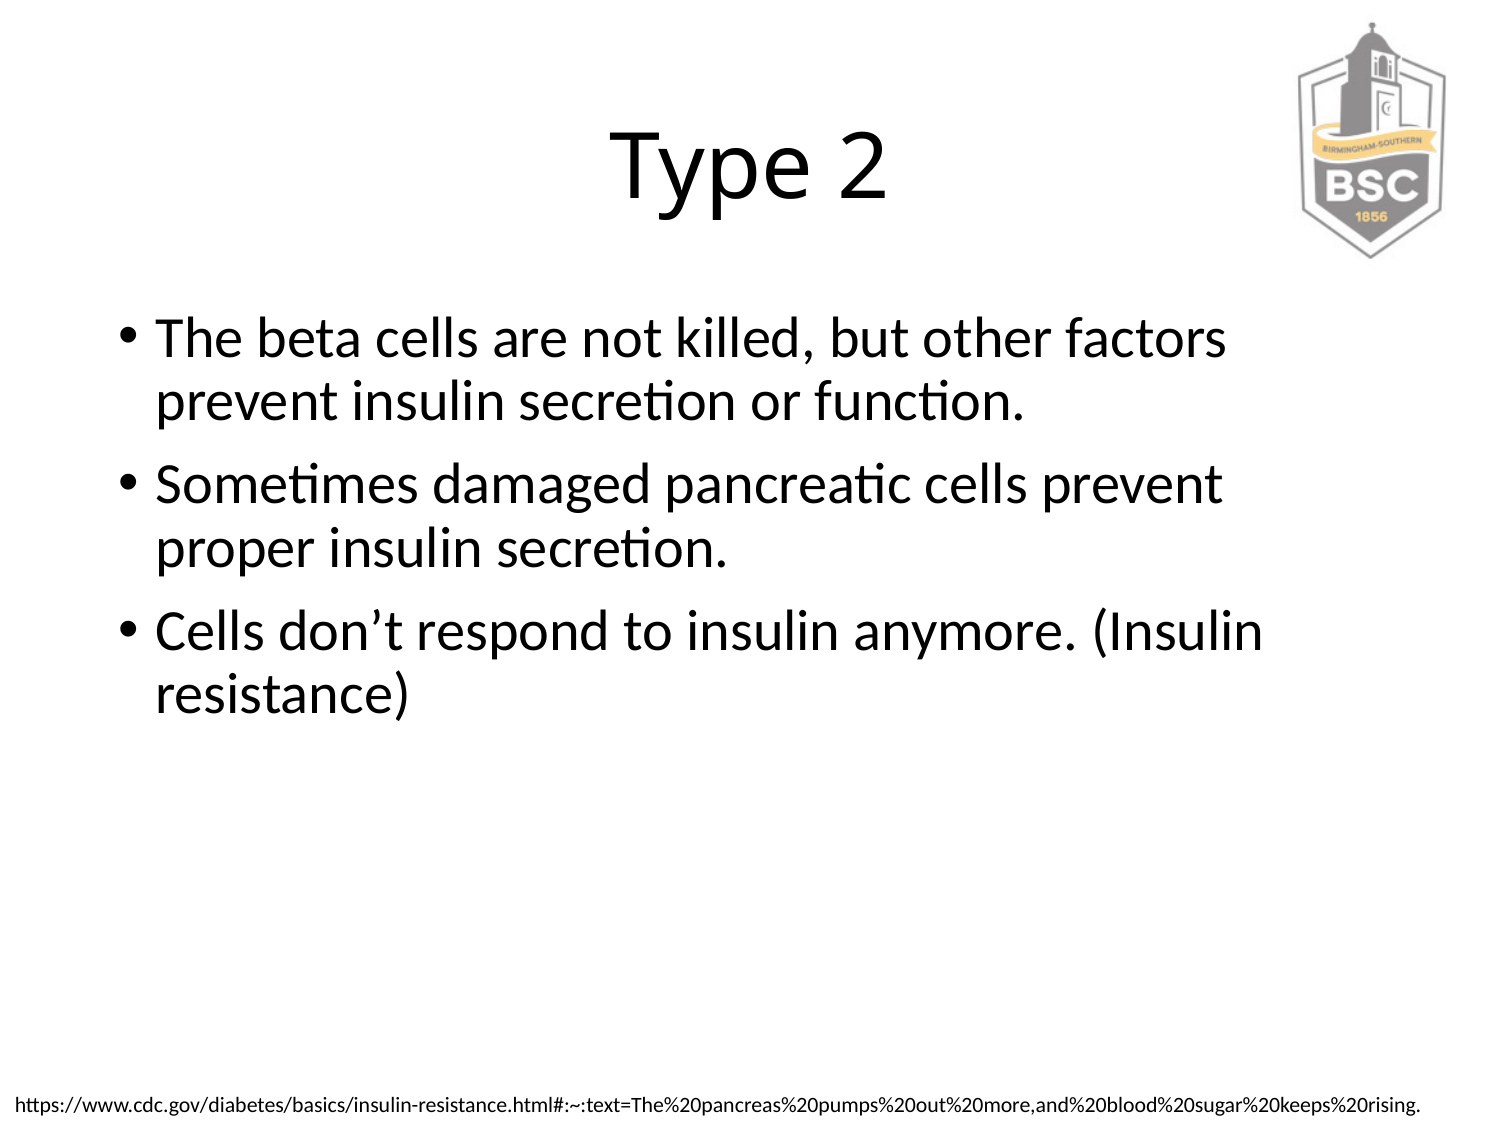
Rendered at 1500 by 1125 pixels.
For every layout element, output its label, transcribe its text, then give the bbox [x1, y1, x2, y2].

title Type 2 [103, 59, 1397, 278]
picture [1283, 14, 1461, 269]
list The beta cells are not killed, but other factors prevent insulin secretion or function. Sometimes damaged pancreatic cells prevent proper insulin secretion. Cells don’t respond to insulin anymore. (Insulin resistance) [103, 299, 1397, 1014]
text_box https://www.cdc.gov/diabetes/basics/insulin-resistance.html#:~:text=The%20pancreas%20pumps%20out%20more,and%20blood%20sugar%20keeps%20rising. [0, 1083, 1500, 1125]
